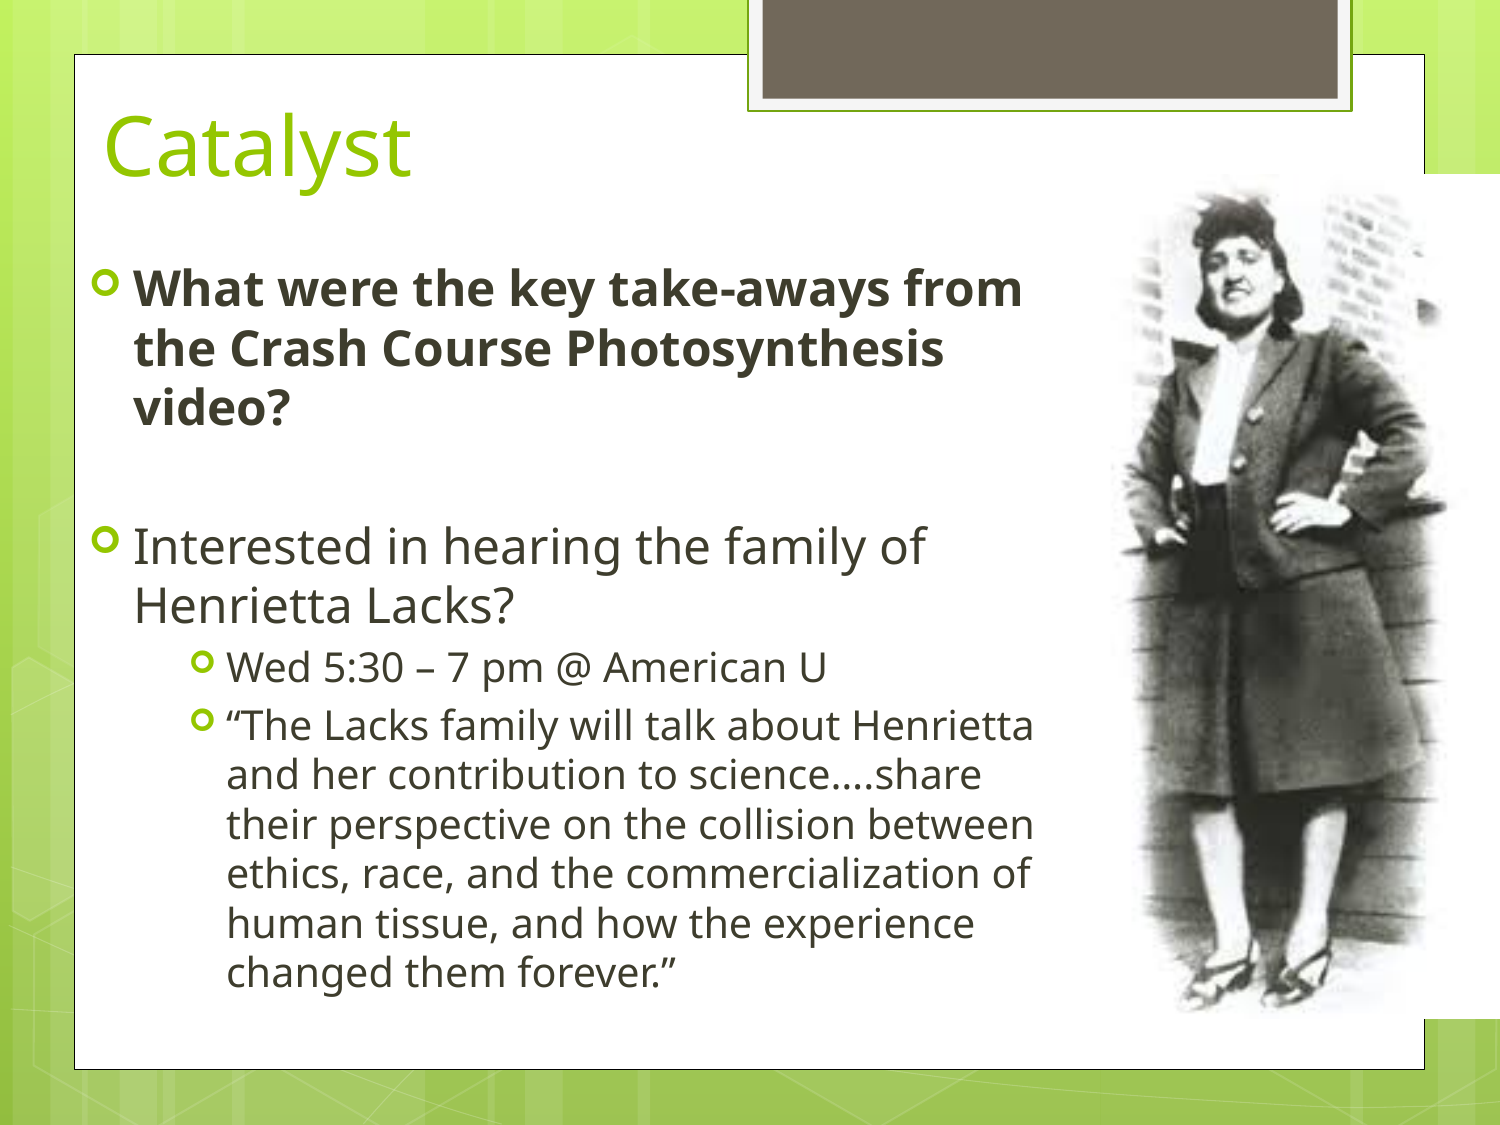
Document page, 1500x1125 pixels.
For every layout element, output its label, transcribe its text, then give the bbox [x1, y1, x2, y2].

list What were the key take-aways from the Crash Course Photosynthesis video? Interested in hearing the family of Henrietta Lacks? Wed 5:30 – 7 pm @ American U “The Lacks family will talk about Henrietta and her contribution to science….share their perspective on the collision between ethics, race, and the commercialization of human tissue, and how the experience changed them forever.” [62, 249, 1050, 1030]
picture [1091, 174, 1500, 1019]
title Catalyst [87, 37, 1382, 201]
